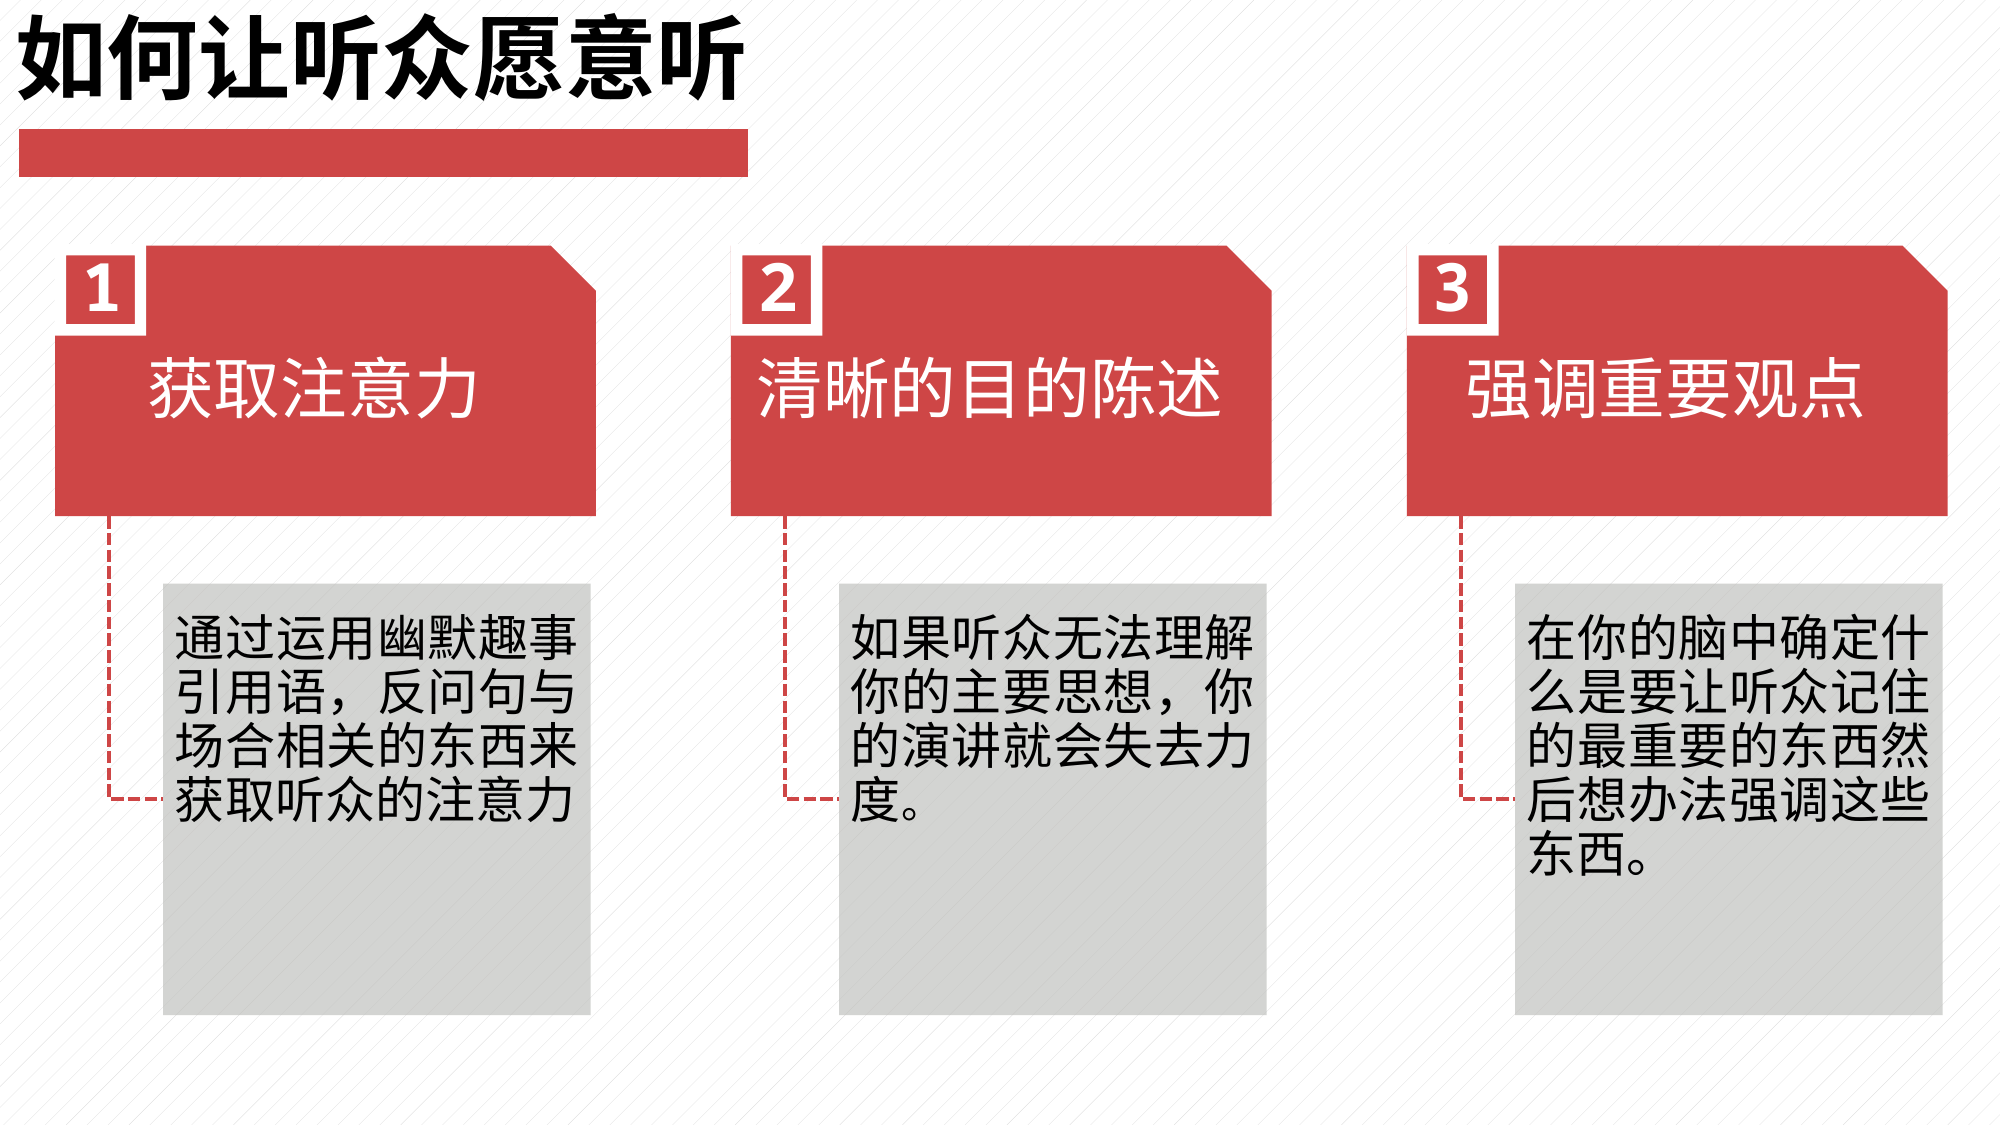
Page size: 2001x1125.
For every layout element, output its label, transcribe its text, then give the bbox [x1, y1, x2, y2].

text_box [54, 175, 1948, 1085]
title 如何让听众愿意听 [0, 0, 768, 126]
